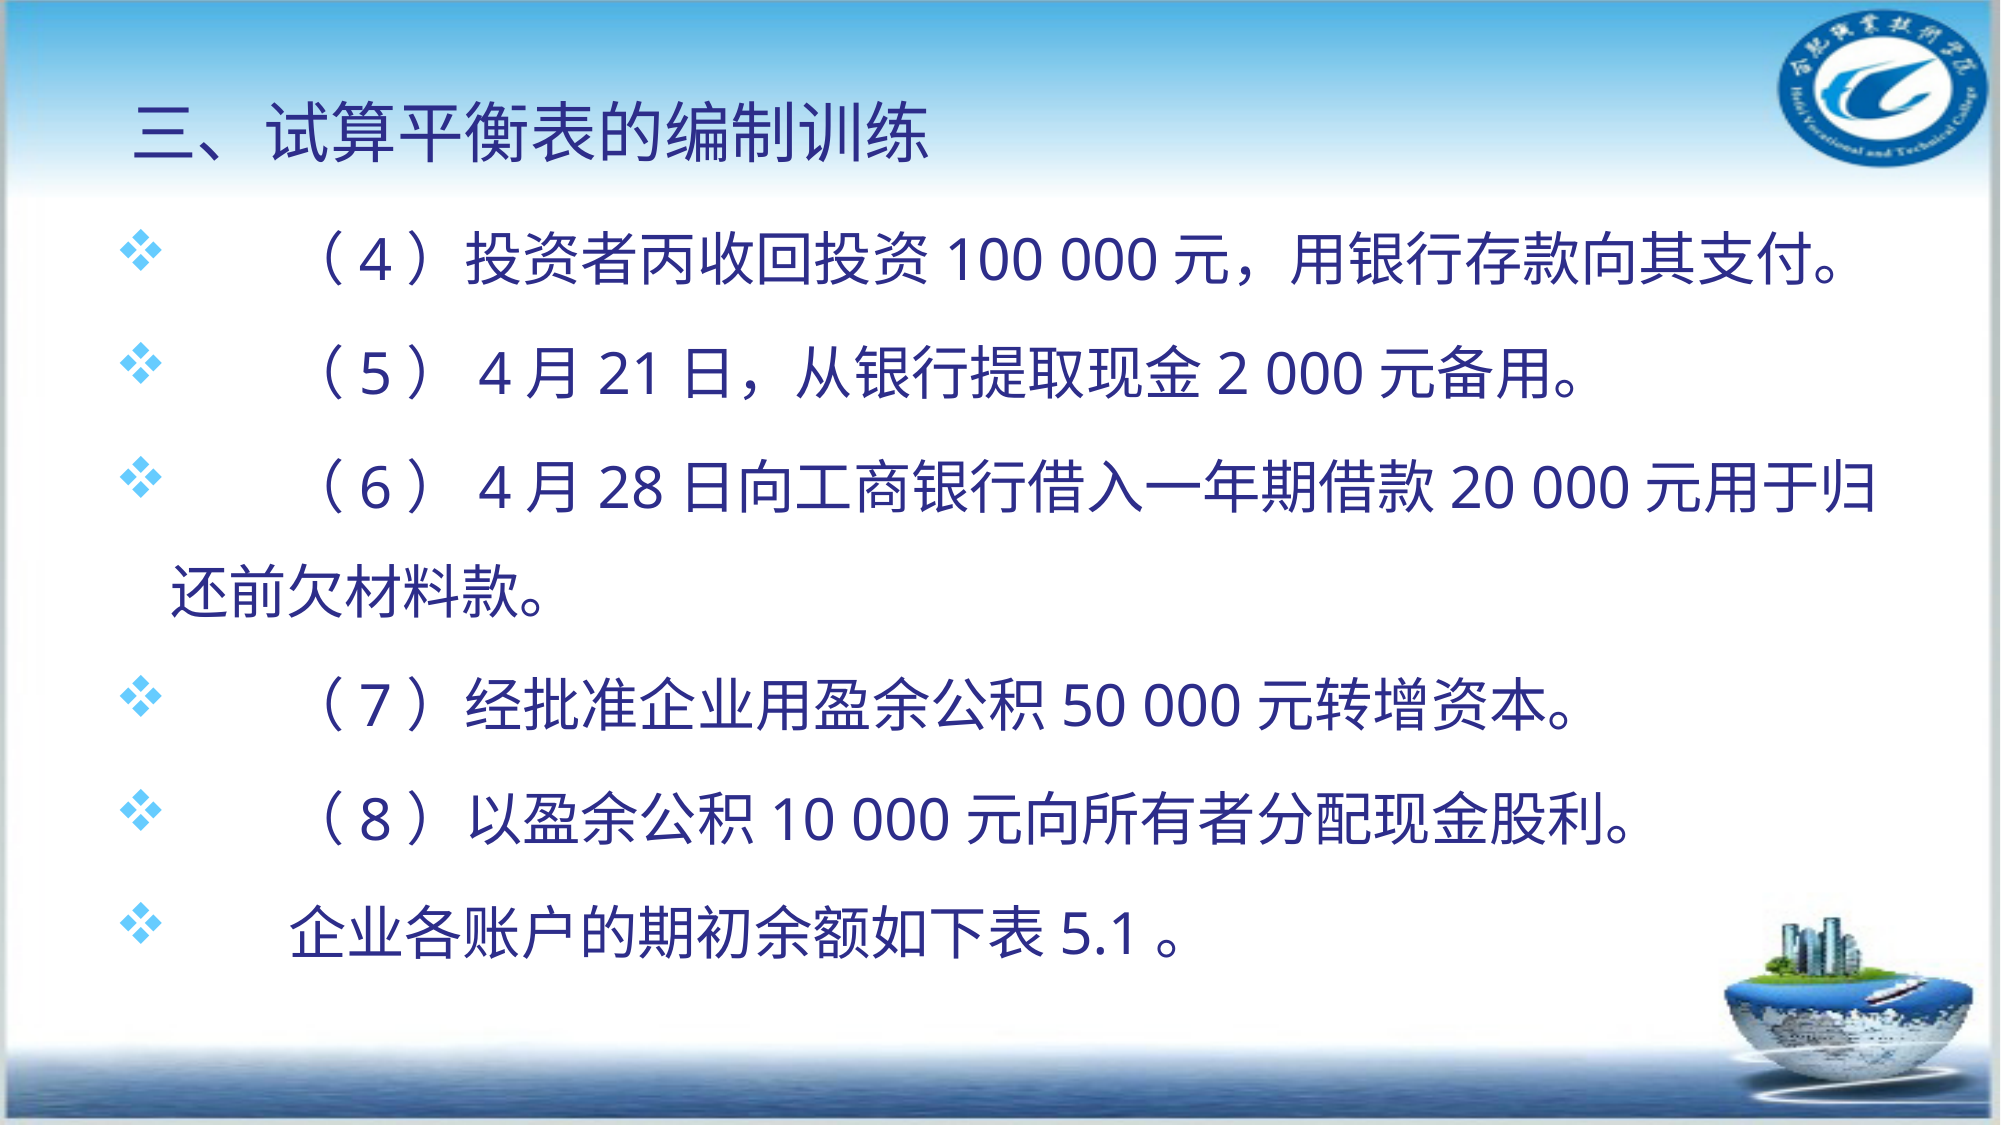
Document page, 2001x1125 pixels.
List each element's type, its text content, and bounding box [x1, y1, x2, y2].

slide_number [1433, 1024, 1900, 1103]
list （4）投资者丙收回投资100 000元，用银行存款向其支付。 （5）4月21日，从银行提取现金2 000元备用。 （6）4月28日向工商银行借入一年期借款20 000元用于归还前欠材料款。 （7）经批准企业用盈余公积50 000元转增资本。 （8）以盈余公积10 000元向所有者分配现金股利。 企业各账户的期初余额如下表5.1。 [99, 179, 1901, 1004]
text_box 三、试算平衡表的编制训练 [115, 43, 1116, 179]
picture [0, 0, 2001, 1125]
